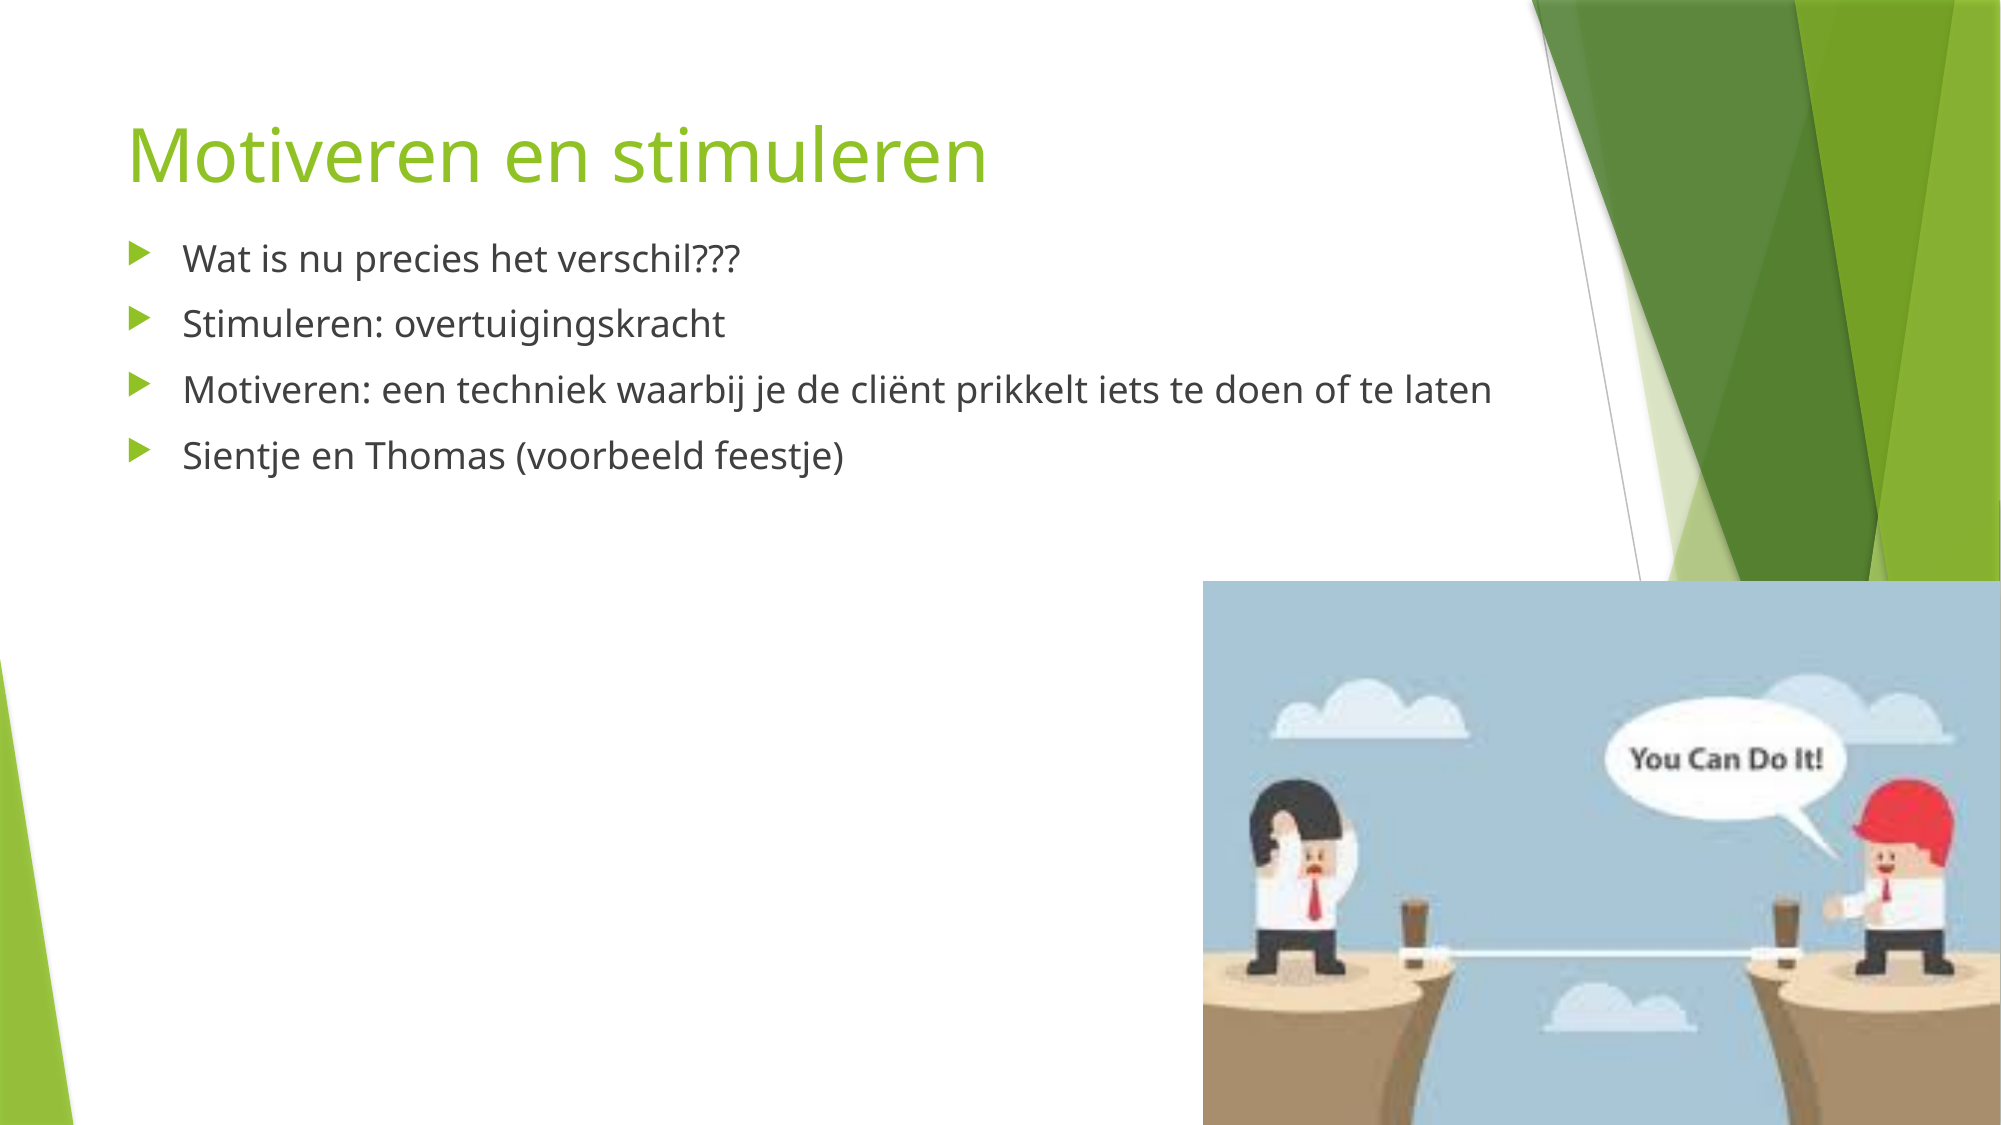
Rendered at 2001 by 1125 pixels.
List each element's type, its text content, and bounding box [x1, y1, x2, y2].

picture [1203, 581, 2000, 1125]
title Motiveren en stimuleren [111, 99, 1522, 227]
list Wat is nu precies het verschil??? Stimuleren: overtuigingskracht Motiveren: een techniek waarbij je de cliënt prikkelt iets te doen of te laten Sientje en Thomas (voorbeeld feestje) [111, 227, 1522, 864]
